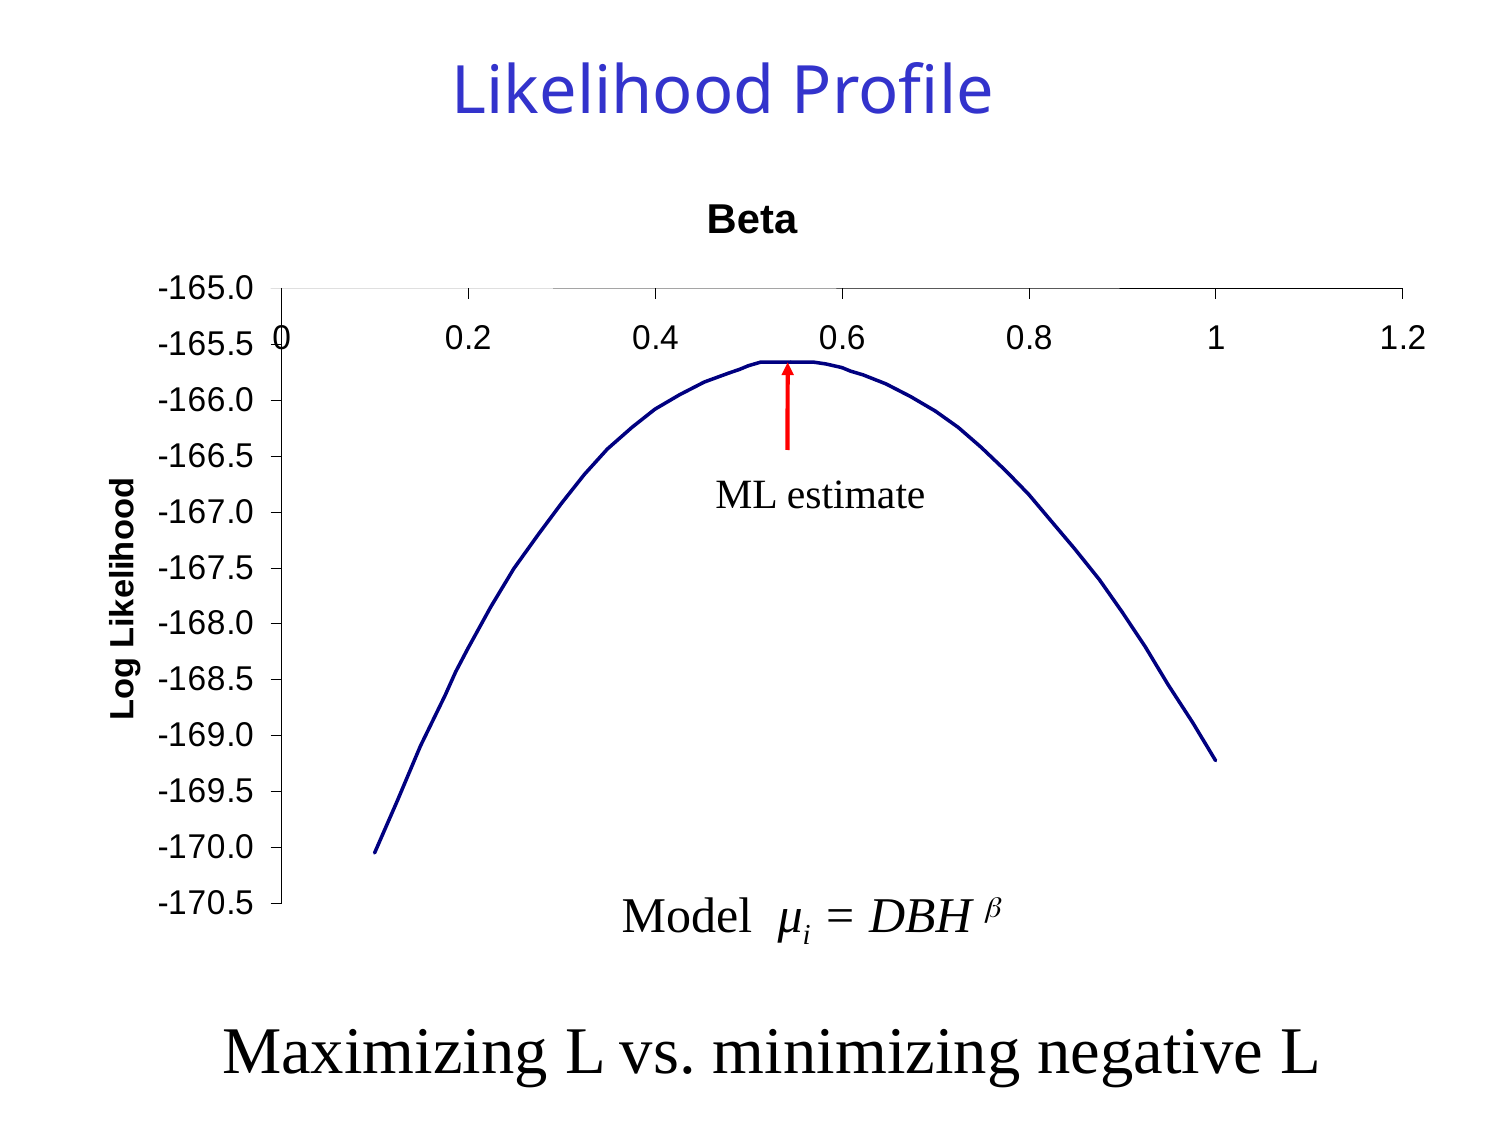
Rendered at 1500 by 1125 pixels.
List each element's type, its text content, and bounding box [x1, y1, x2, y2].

text_box Maximizing L vs. minimizing negative L [207, 1035, 1338, 1095]
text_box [62, 226, 1463, 1026]
text_box Likelihood Profile [436, 38, 1010, 134]
text_box Beta [691, 184, 813, 224]
